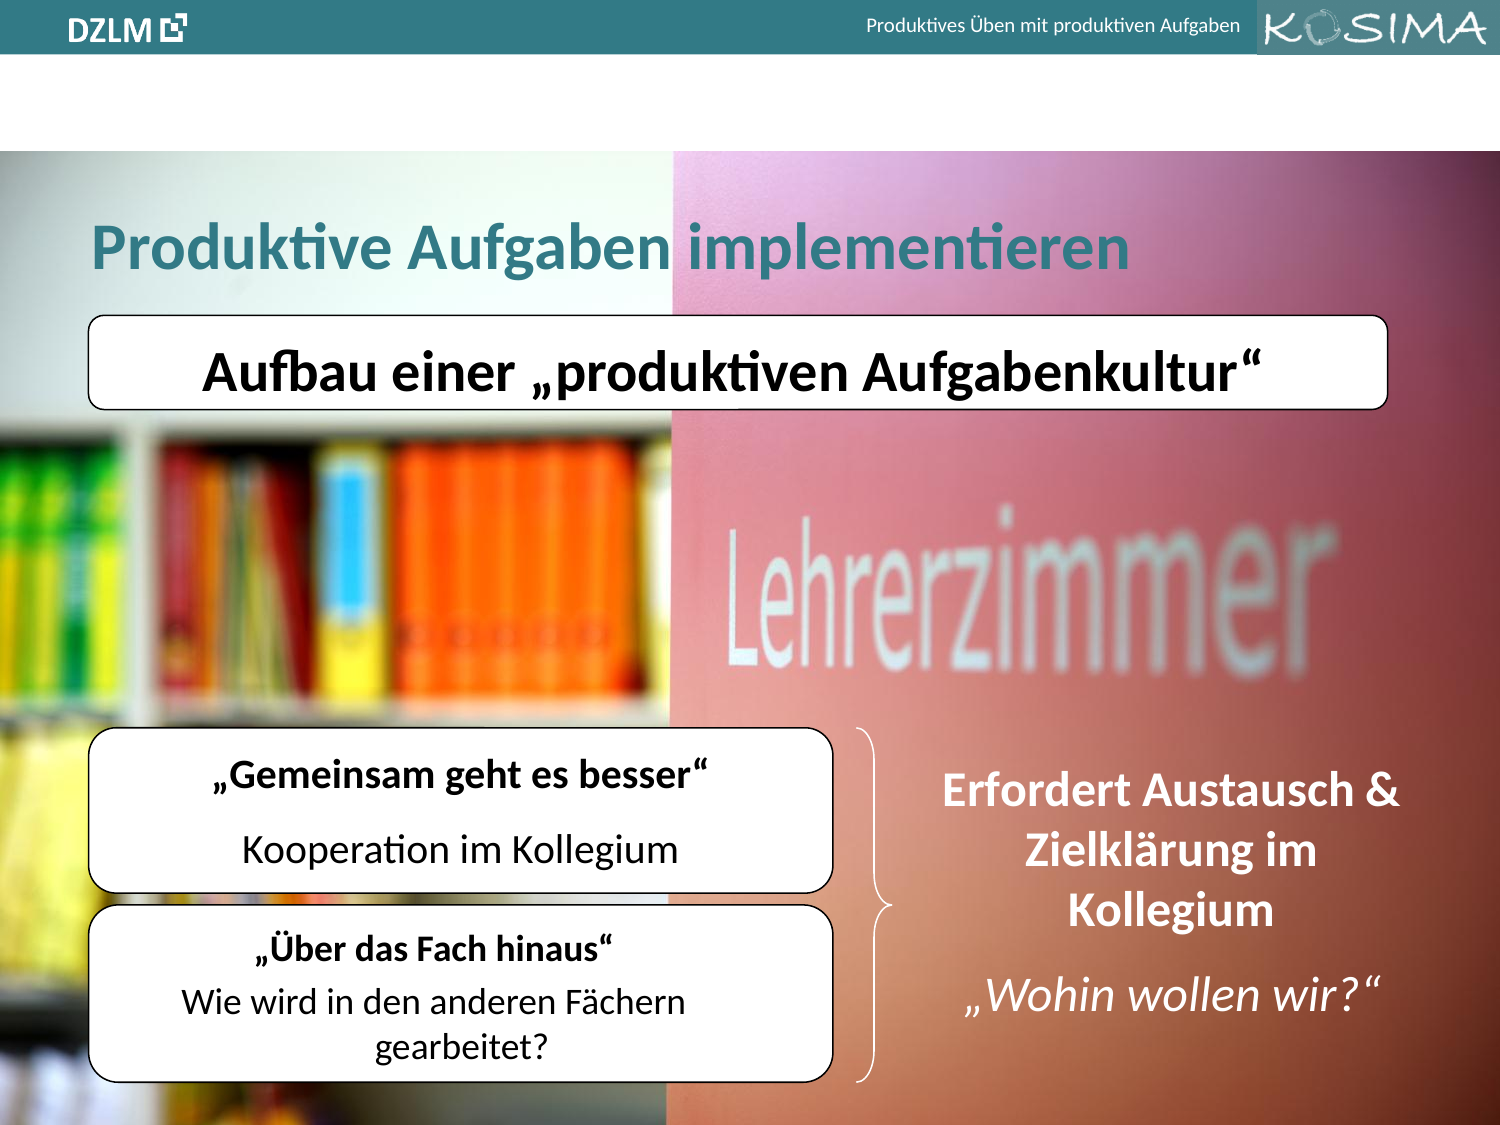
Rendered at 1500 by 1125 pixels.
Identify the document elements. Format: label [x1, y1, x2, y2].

picture [0, 151, 1500, 1125]
